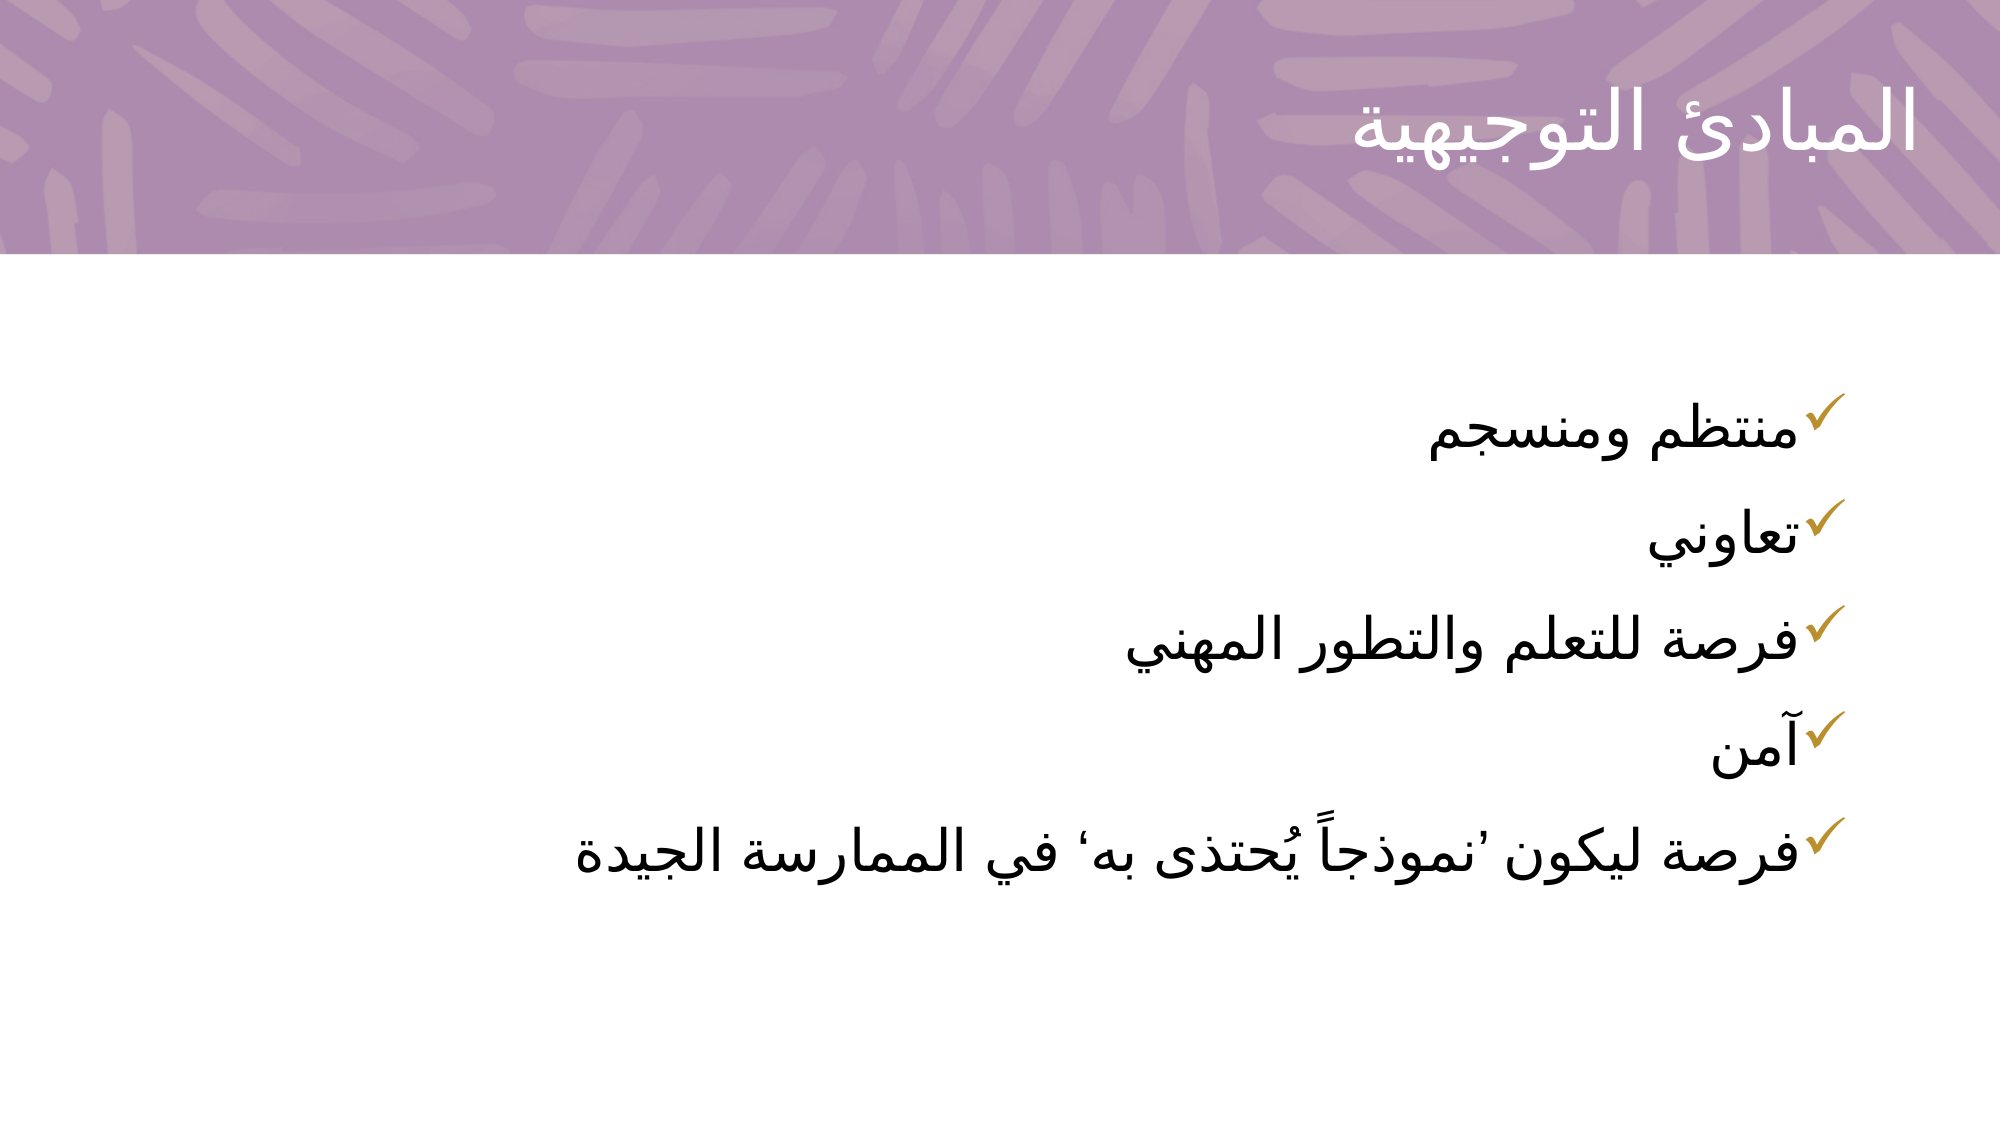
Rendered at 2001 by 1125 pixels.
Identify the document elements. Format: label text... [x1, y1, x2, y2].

list منتظم ومنسجم تعاوني فرصة للتعلم والتطور المهني آمن فرصة ليكون ’نموذجاً يُحتذى به‘ في الممارسة الجيدة [262, 374, 1858, 1036]
picture [0, 0, 2000, 1125]
title المبادئ التوجيهية [61, 33, 1938, 220]
